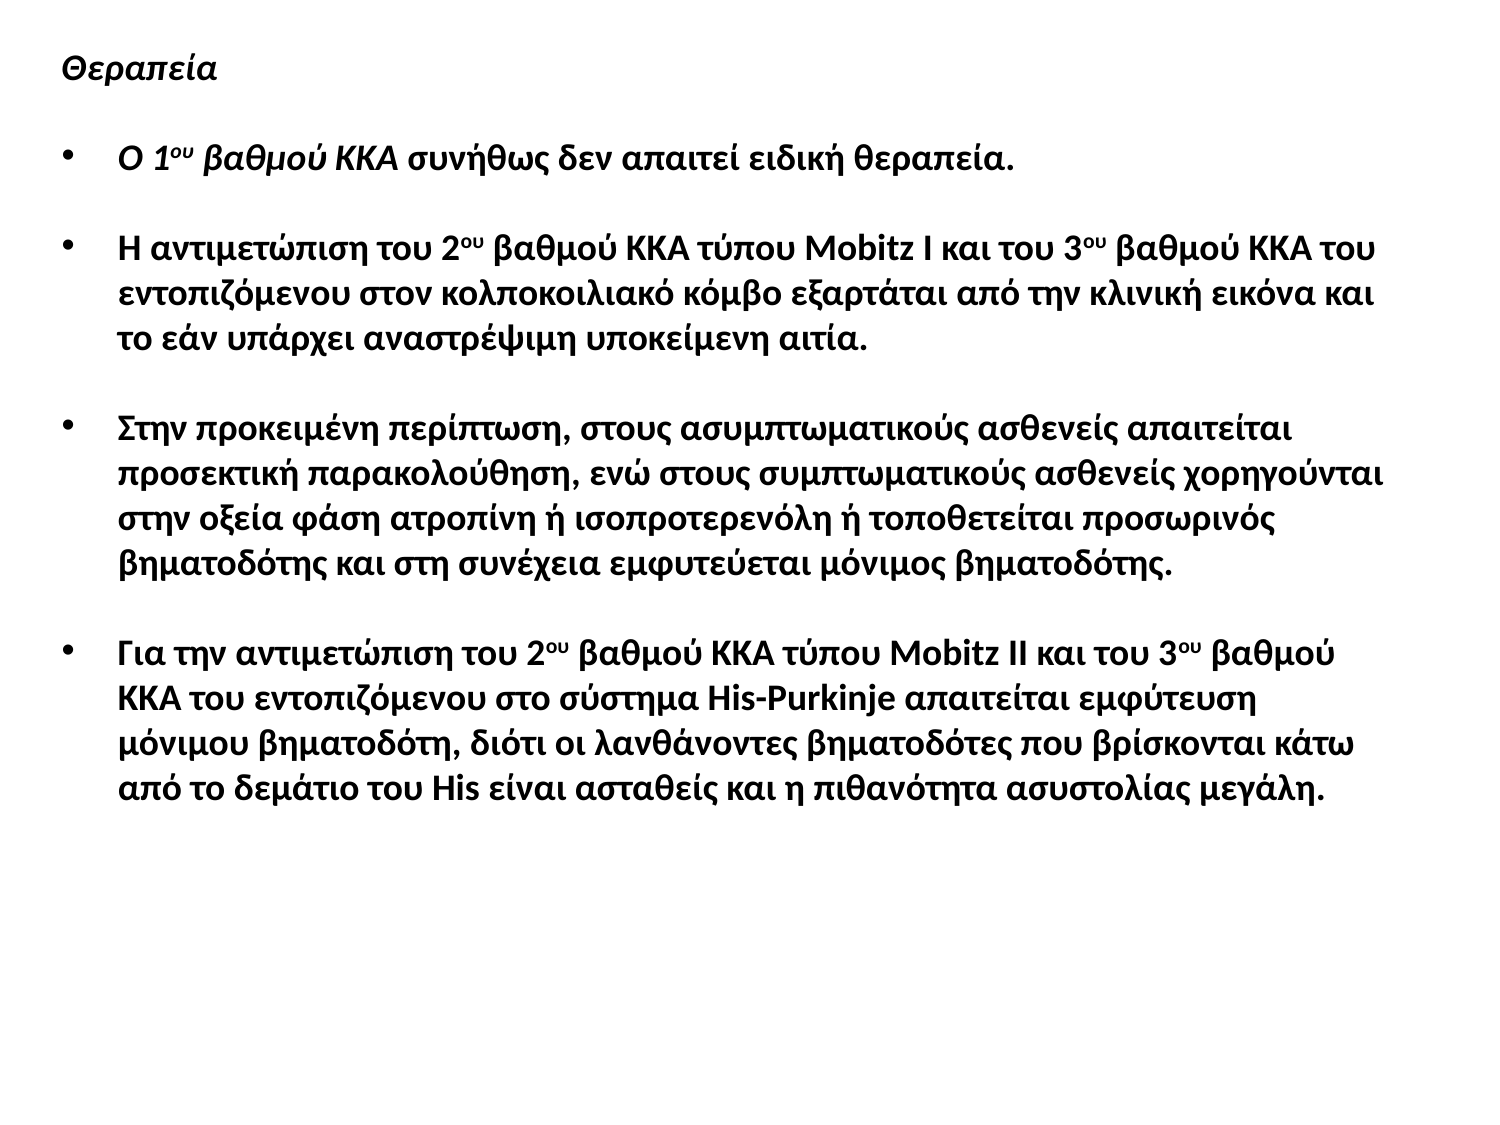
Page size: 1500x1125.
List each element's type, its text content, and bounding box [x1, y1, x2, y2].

text_box Θεραπεία Ο 1ου βαθμού ΚΚΑ συνήθως δεν απαιτεί ειδική θεραπεία. Η αντιμετώπιση του 2ου βαθμού ΚΚΑ τύπου Mobitz I και του 3ου βαθμού ΚΚΑ του εντοπιζόμενου στον κολποκοιλιακό κόμβο εξαρτάται από την κλινική εικόνα και το εάν υπάρχει αναστρέψιμη υποκείμενη αιτία. Στην προκειμένη περίπτωση, στους ασυμπτωματικούς ασθενείς απαιτείται προσεκτική παρακολούθηση, ενώ στους συμπτωματικούς ασθενείς χορηγούνται στην οξεία φάση ατροπίνη ή ισοπροτερενόλη ή τοποθετείται προσωρινός βηματοδότης και στη συνέχεια εμφυτεύεται μόνιμος βηματοδότης. Για την αντιμετώπιση του 2ου βαθμού ΚΚΑ τύπου Mobitz IΙ και του 3ου βαθμού ΚΚΑ του εντοπιζόμενου στο σύστημα His-Purkinje απαιτείται εμφύτευση μόνιμου βηματοδότη, διότι οι λανθάνοντες βηματοδότες που βρίσκονται κάτω από το δεμάτιο του His είναι ασταθείς και η πιθανότητα ασυστολίας μεγάλη. [46, 35, 1407, 815]
